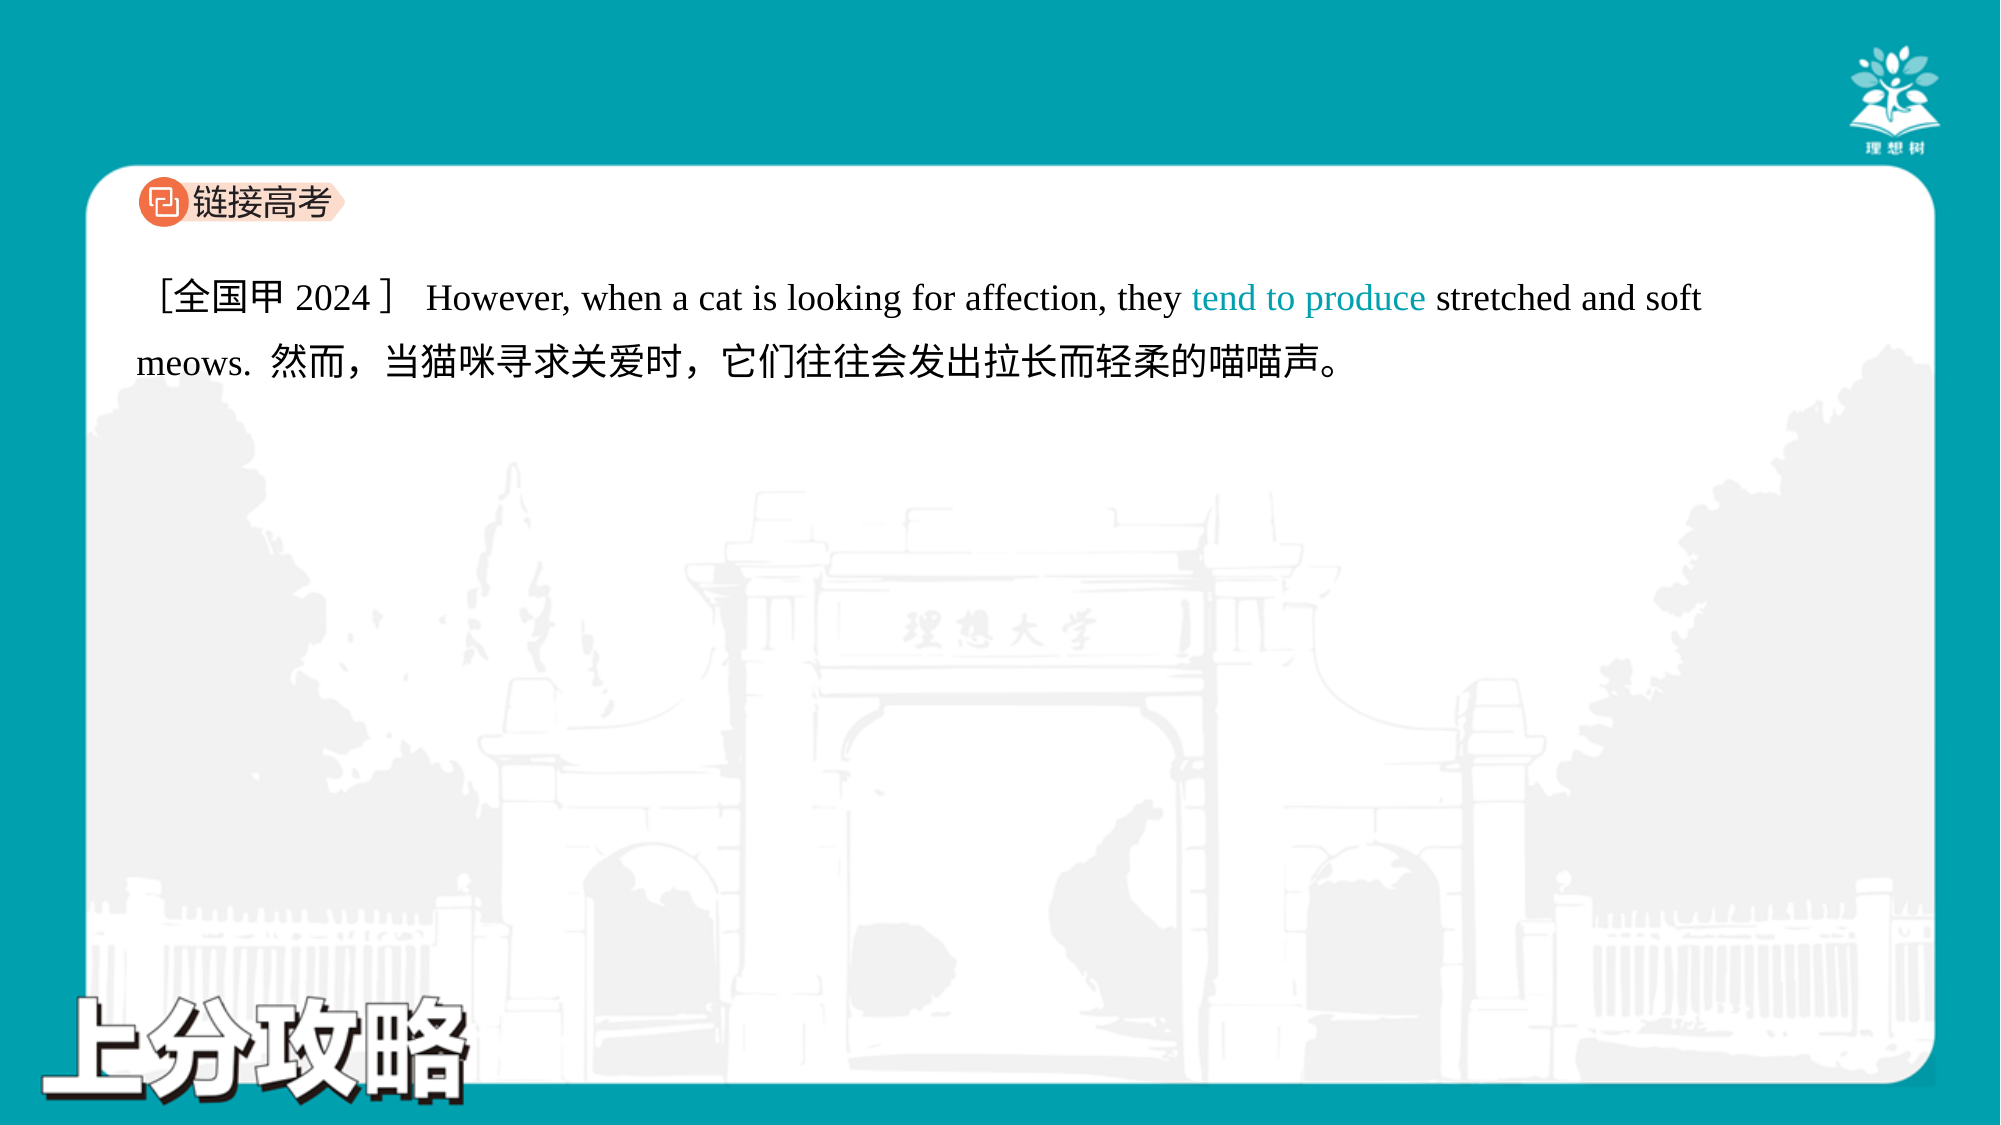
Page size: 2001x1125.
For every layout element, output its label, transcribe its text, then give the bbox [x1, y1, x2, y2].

picture [0, 0, 2000, 1125]
text_box ［全国甲2024］However, when a cat is looking for affection, they tend to produce stretched and soft meows. 然而，当猫咪寻求关爱时，它们往往会发出拉长而轻柔的喵喵声。#69 [136, 249, 1865, 375]
